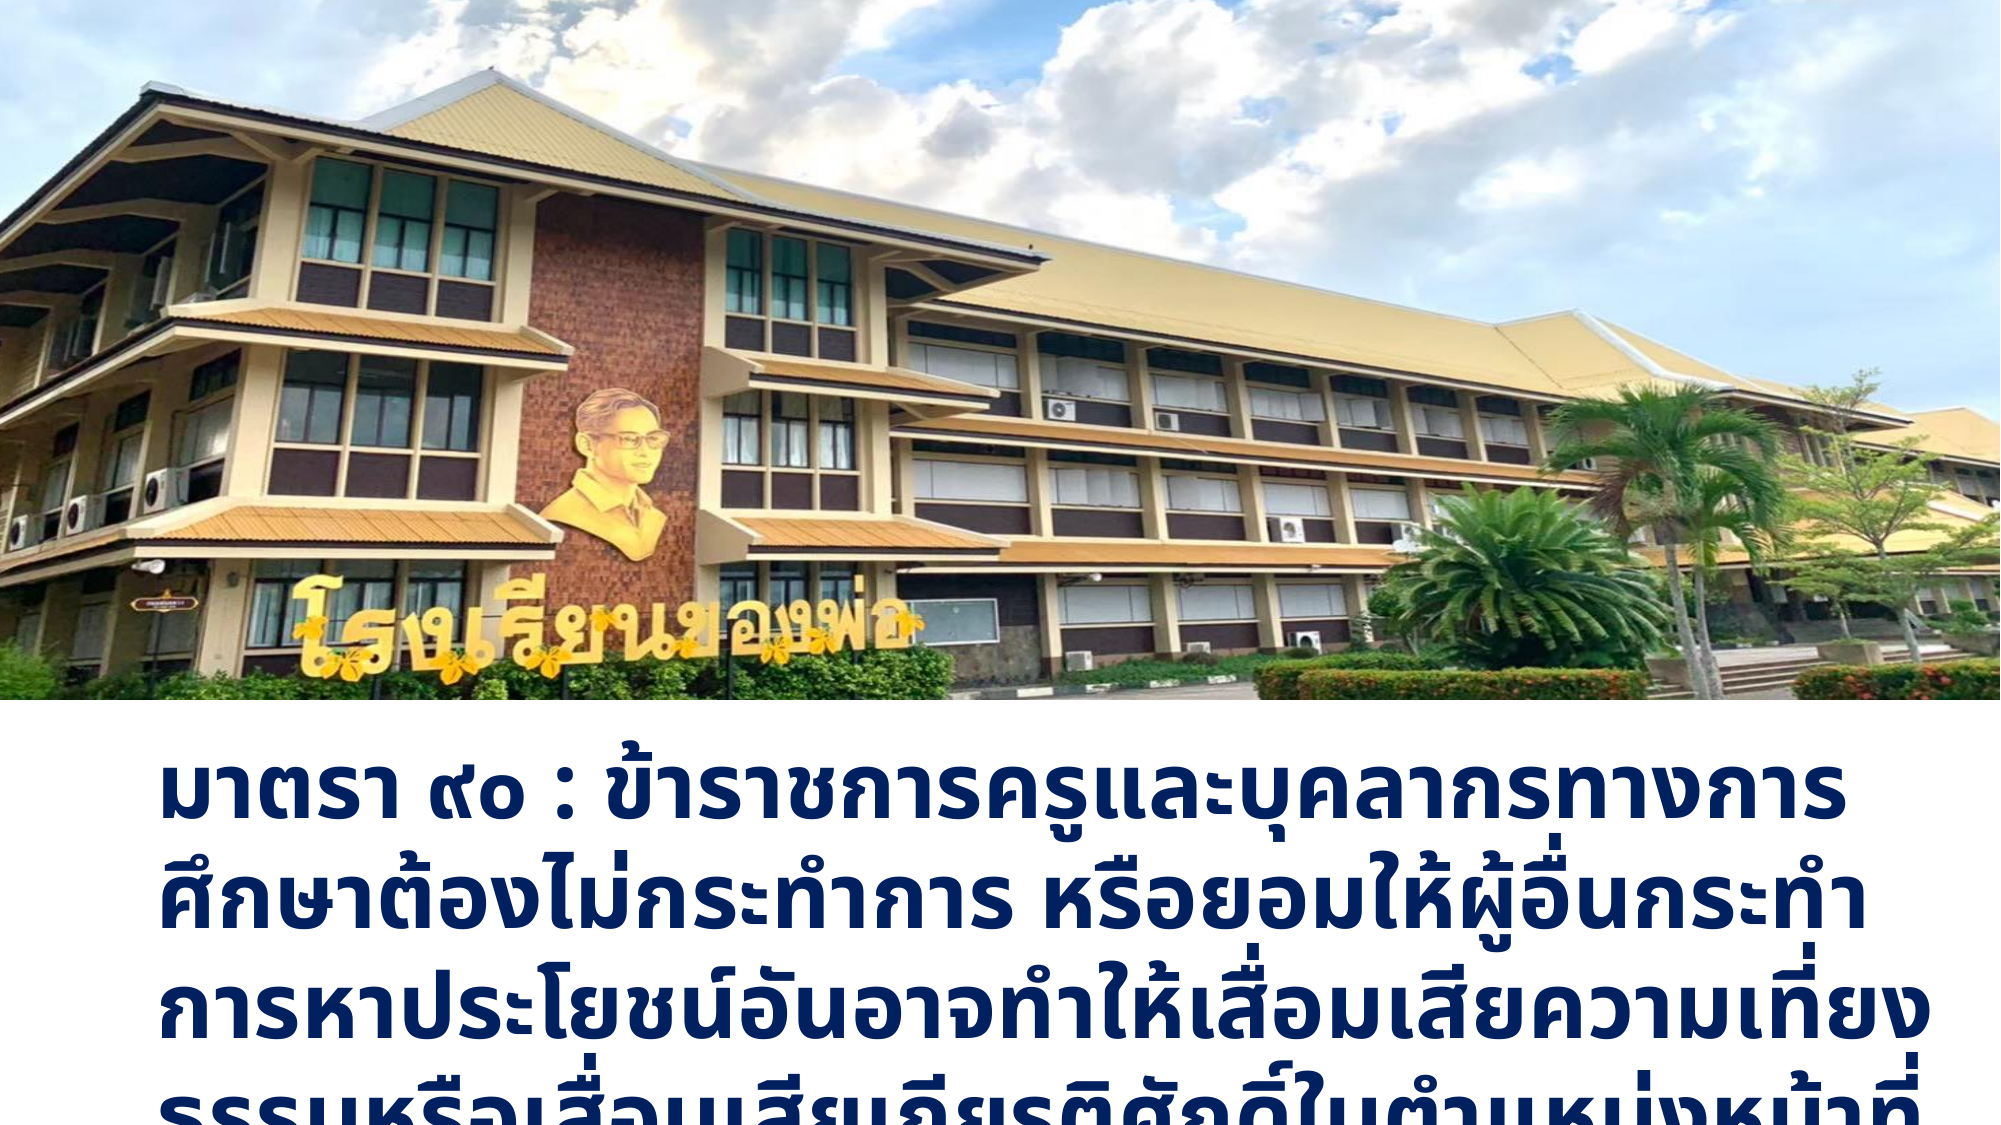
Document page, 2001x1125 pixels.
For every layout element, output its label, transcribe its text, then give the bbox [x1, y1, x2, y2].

text_box มาตรา ๙๐ : ข้าราชการครูและบุคลากรทางการศึกษาต้องไม่กระทำการ หรือยอมให้ผู้อื่นกระทำการหาประโยชน์อันอาจทำให้เสื่อมเสียความเที่ยงธรรมหรือเสื่อมเสียเกียรติศักดิ์ในตำแหน่งหน้าที่ราชการของตนเอง [142, 719, 1964, 1125]
picture [0, 0, 2000, 700]
